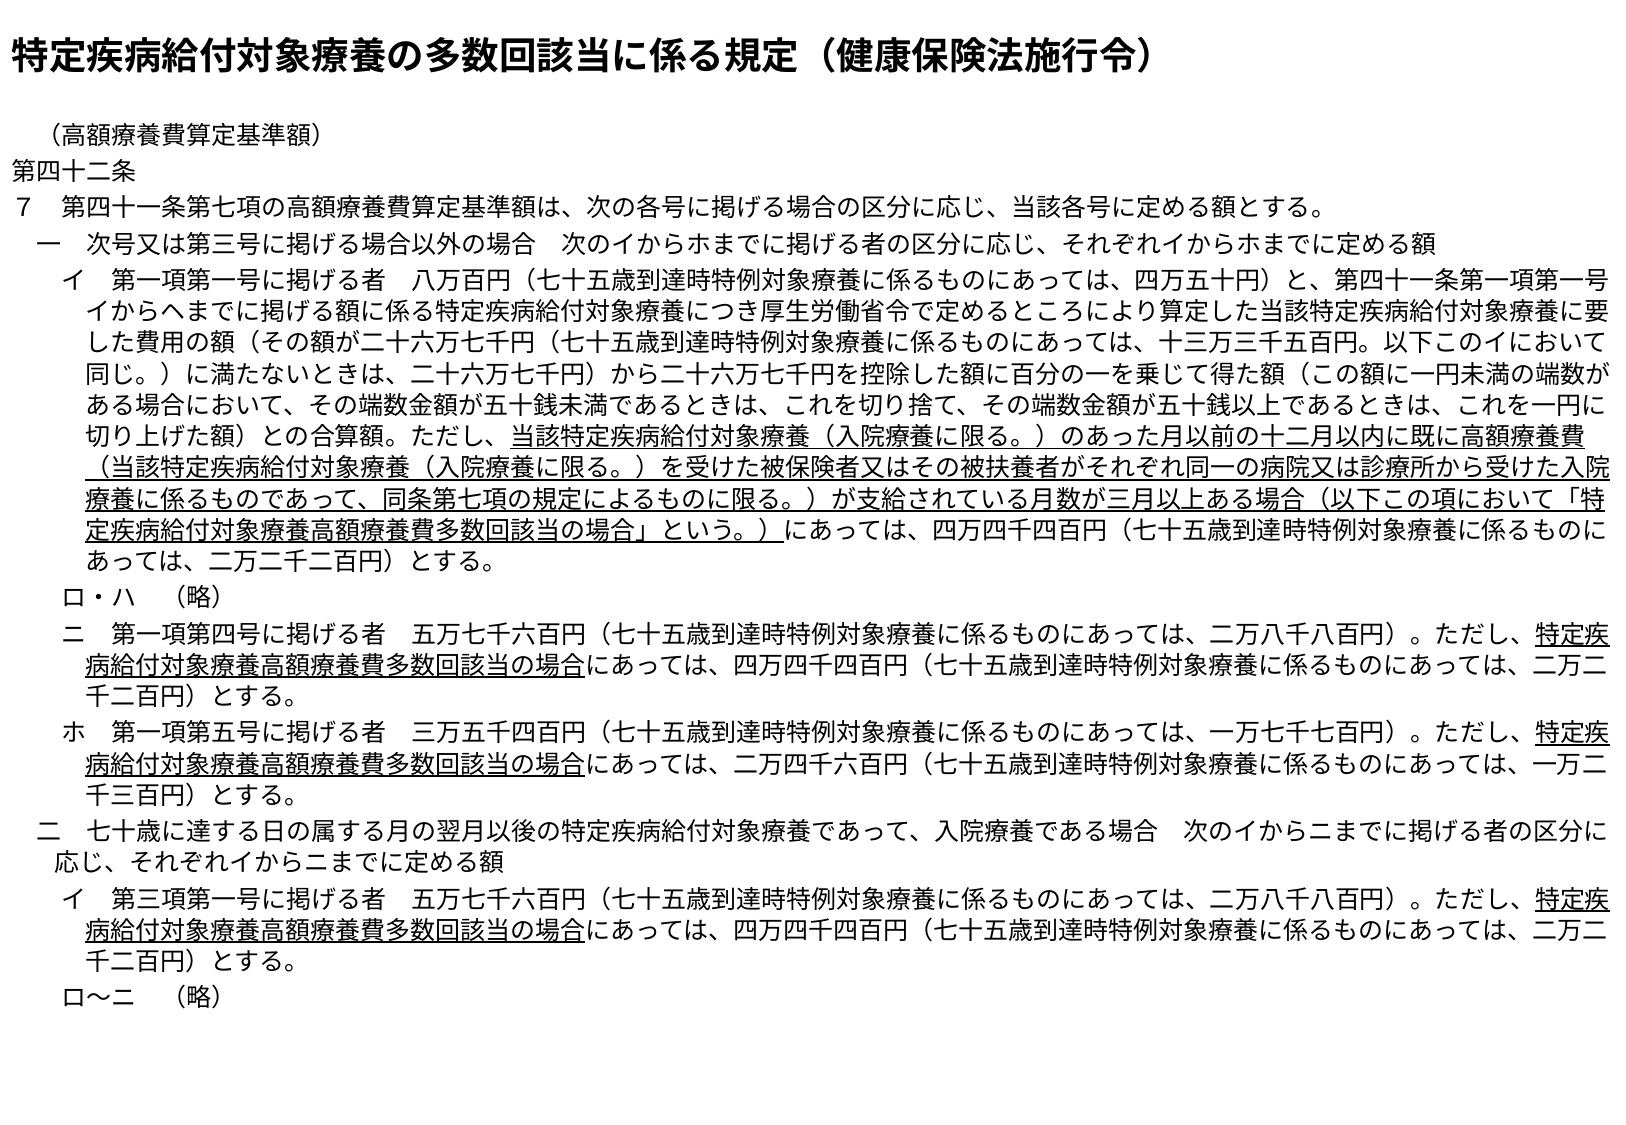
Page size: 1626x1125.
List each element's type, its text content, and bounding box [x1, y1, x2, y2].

subtitle 特定疾病給付対象療養の多数回該当に係る規定（健康保険法施行令） （高額療養費算定基準額） 第四十二条 ７ 第四十一条第七項の高額療養費算定基準額は、次の各号に掲げる場合の区分に応じ、当該各号に定める額とする。 一 次号又は第三号に掲げる場合以外の場合 次のイからホまでに掲げる者の区分に応じ、それぞれイからホまでに定める額 イ 第一項第一号に掲げる者 八万百円（七十五歳到達時特例対象療養に係るものにあっては、四万五十円）と、第四十一条第一項第一号イからヘまでに掲げる額に係る特定疾病給付対象療養につき厚生労働省令で定めるところにより算定した当該特定疾病給付対象療養に要した費用の額（その額が二十六万七千円（七十五歳到達時特例対象療養に係るものにあっては、十三万三千五百円。以下このイにおいて同じ。）に満たないときは、二十六万七千円）から二十六万七千円を控除した額に百分の一を乗じて得た額（この額に一円未満の端数がある場合において、その端数金額が五十銭未満であるときは、これを切り捨て、その端数金額が五十銭以上であるときは、これを一円に切り上げた額）との合算額。ただし、当該特定疾病給付対象療養（入院療養に限る。）のあった月以前の十二月以内に既に高額療養費（当該特定疾病給付対象療養（入院療養に限る。）を受けた被保険者又はその被扶養者がそれぞれ同一の病院又は診療所から受けた入院療養に係るものであって、同条第七項の規定によるものに限る。）が支給されている月数が三月以上ある場合（以下この項において「特定疾病給付対象療養高額療養費多数回該当の場合」という。）にあっては、四万四千四百円（七十五歳到達時特例対象療養に係るものにあっては、二万二千二百円）とする。 ロ・ハ （略） ニ 第一項第四号に掲げる者 五万七千六百円（七十五歳到達時特例対象療養に係るものにあっては、二万八千八百円）。ただし、特定疾病給付対象療養高額療養費多数回該当の場合にあっては、四万四千四百円（七十五歳到達時特例対象療養に係るものにあっては、二万二千二百円）とする。 ホ 第一項第五号に掲げる者 三万五千四百円（七十五歳到達時特例対象療養に係るものにあっては、一万七千七百円）。ただし、特定疾病給付対象療養高額療養費多数回該当の場合にあっては、二万四千六百円（七十五歳到達時特例対象療養に係るものにあっては、一万二千三百円）とする。 二 七十歳に達する日の属する月の翌月以後の特定疾病給付対象療養であって、入院療養である場合 次のイからニまでに掲げる者の区分に応じ、それぞれイからニまでに定める額 イ 第三項第一号に掲げる者 五万七千六百円（七十五歳到達時特例対象療養に係るものにあっては、二万八千八百円）。ただし、特定疾病給付対象療養高額療養費多数回該当の場合にあっては、四万四千四百円（七十五歳到達時特例対象療養に係るものにあっては、二万二千二百円）とする。 ロ～ニ （略） [0, 7, 1625, 1102]
